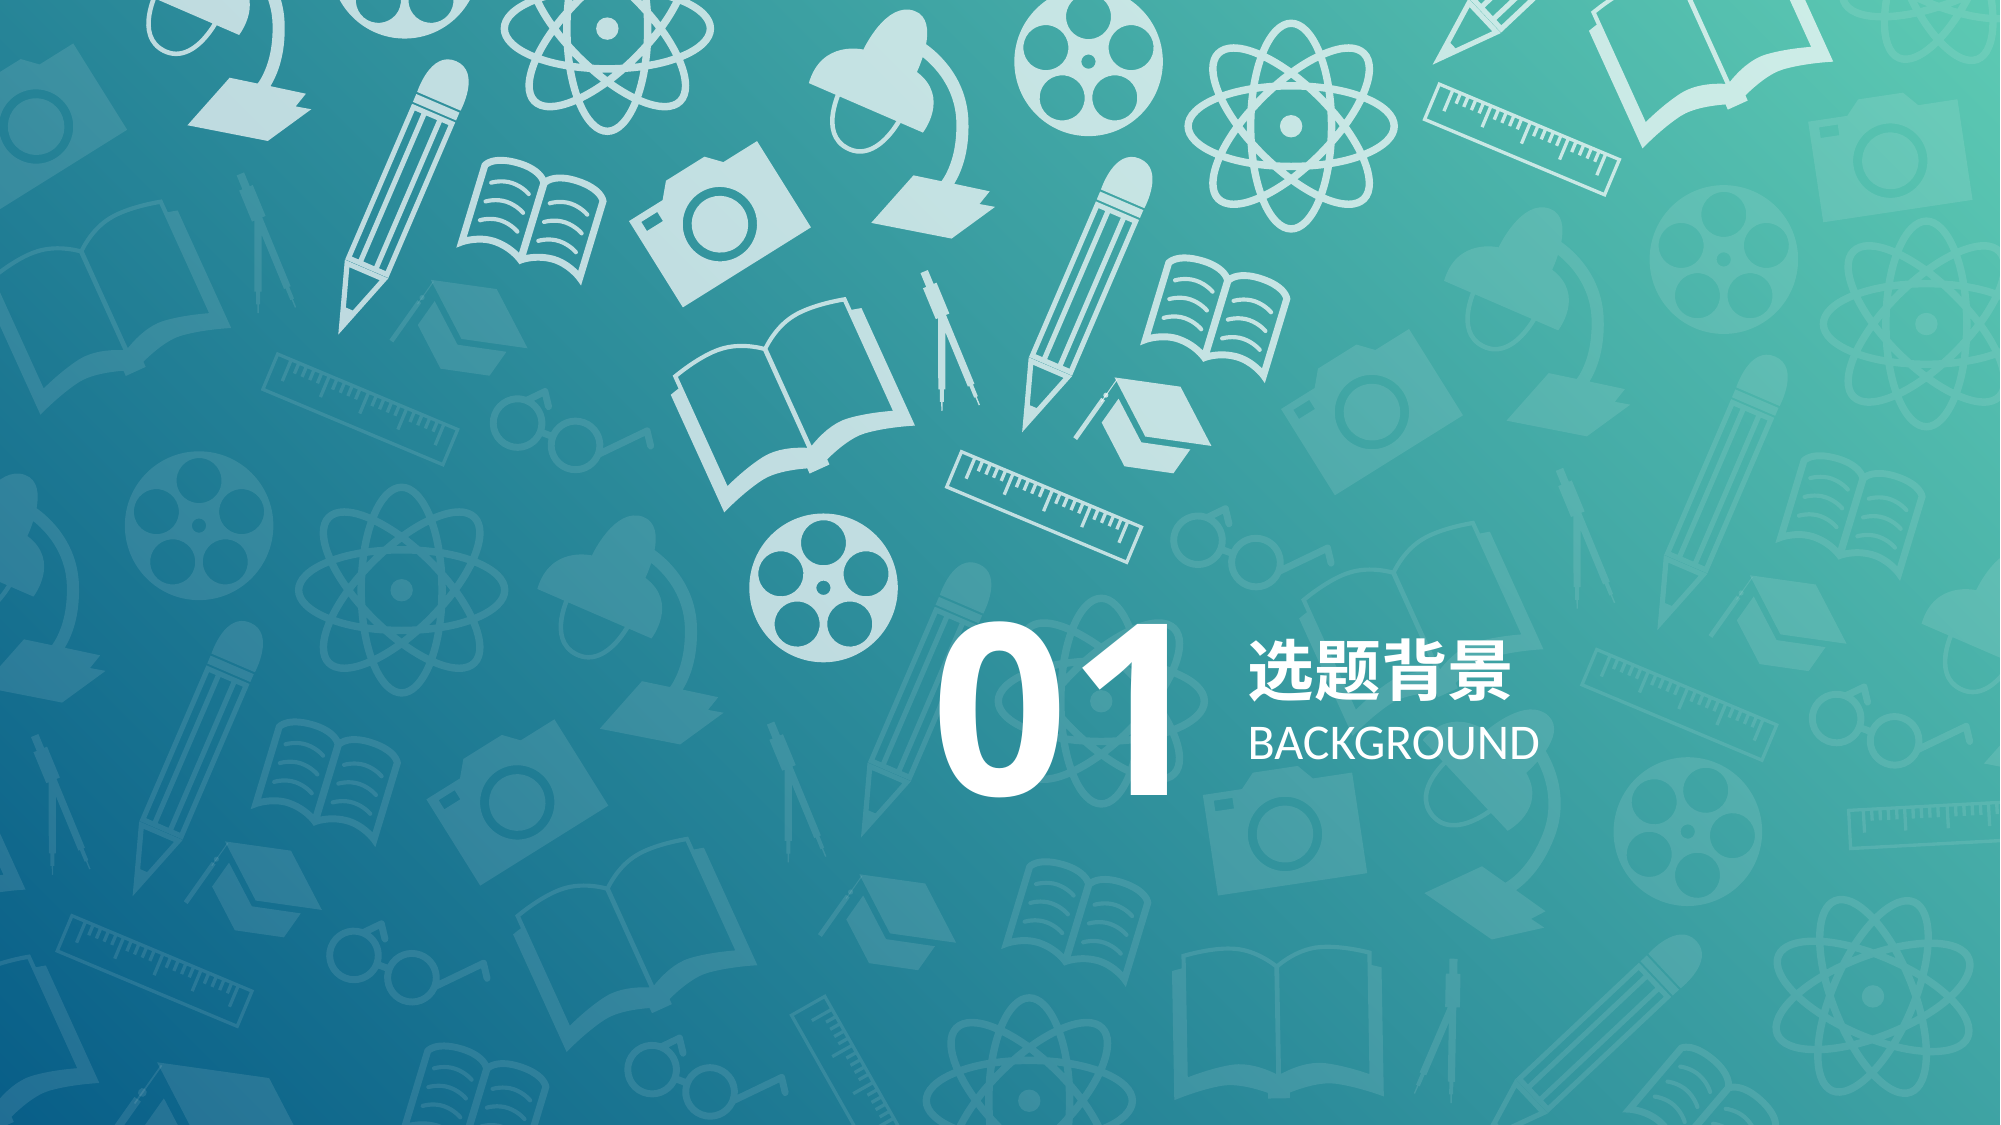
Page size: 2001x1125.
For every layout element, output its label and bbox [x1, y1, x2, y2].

text_box [916, 546, 1607, 852]
